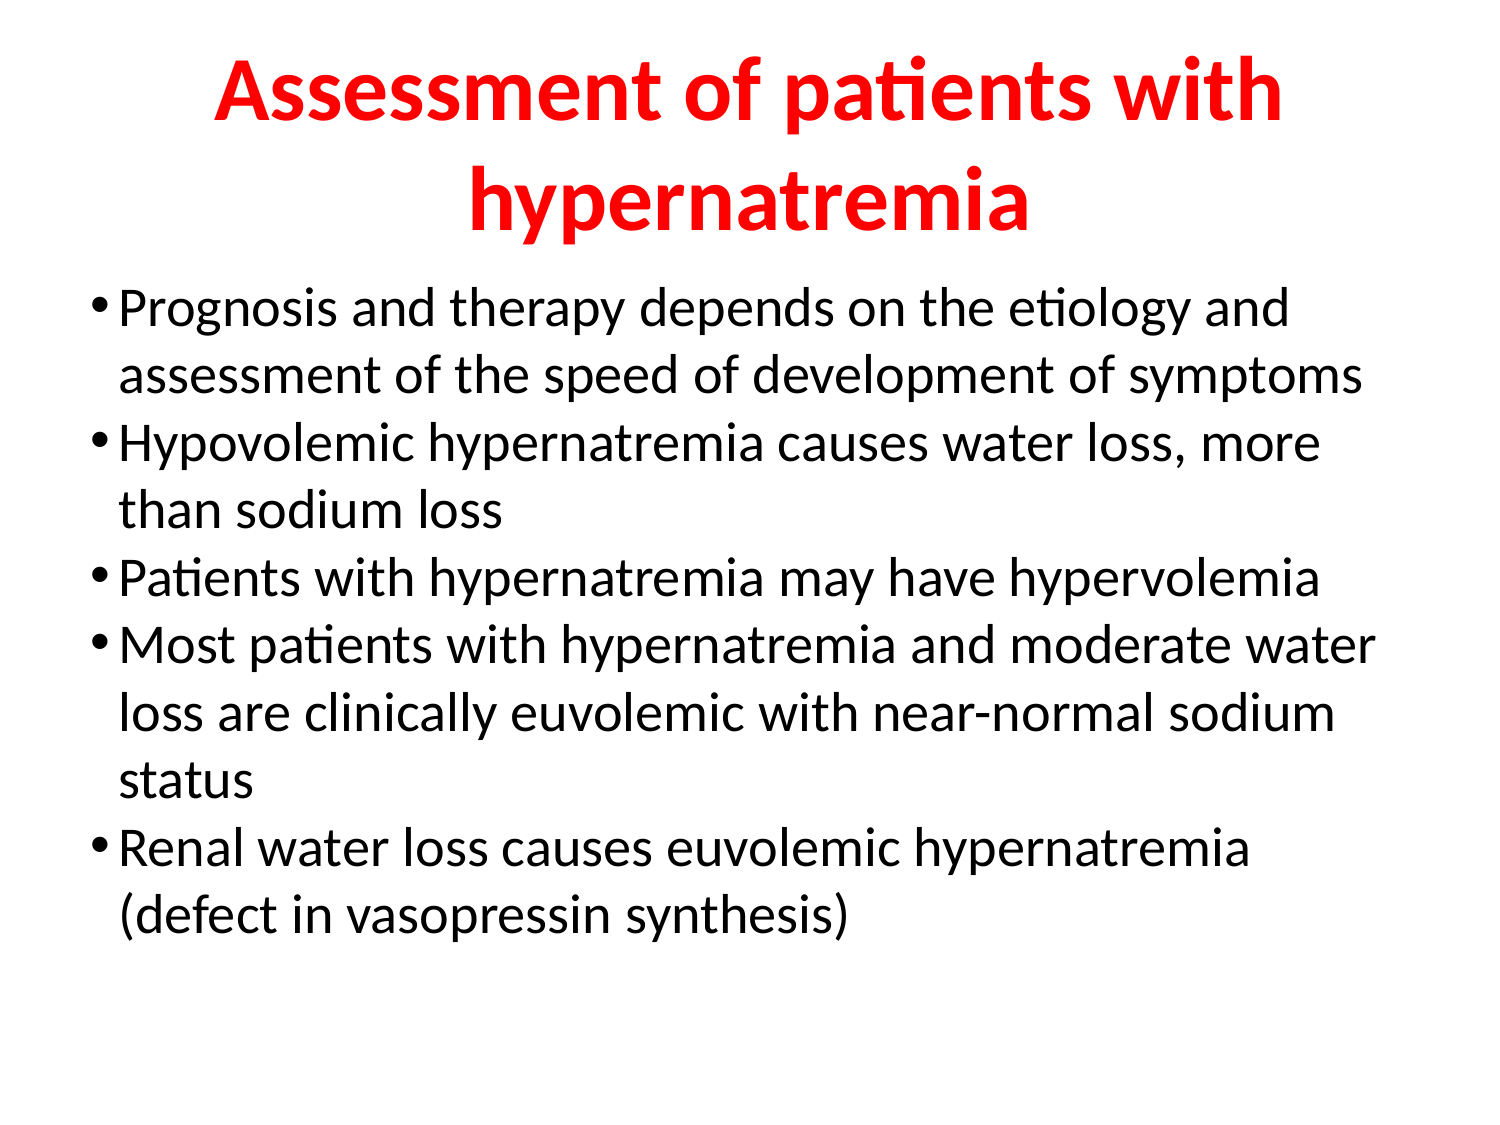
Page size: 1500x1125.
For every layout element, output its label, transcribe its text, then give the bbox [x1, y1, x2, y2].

title Assessment of patients with hypernatremia [75, 45, 1425, 233]
list Prognosis and therapy depends on the etiology and assessment of the speed of development of symptoms Hypovolemic hypernatremia causes water loss, more than sodium loss Patients with hypernatremia may have hypervolemia Most patients with hypernatremia and moderate water loss are clinically euvolemic with near-normal sodium status Renal water loss causes euvolemic hypernatremia (defect in vasopressin synthesis) [75, 262, 1425, 1032]
